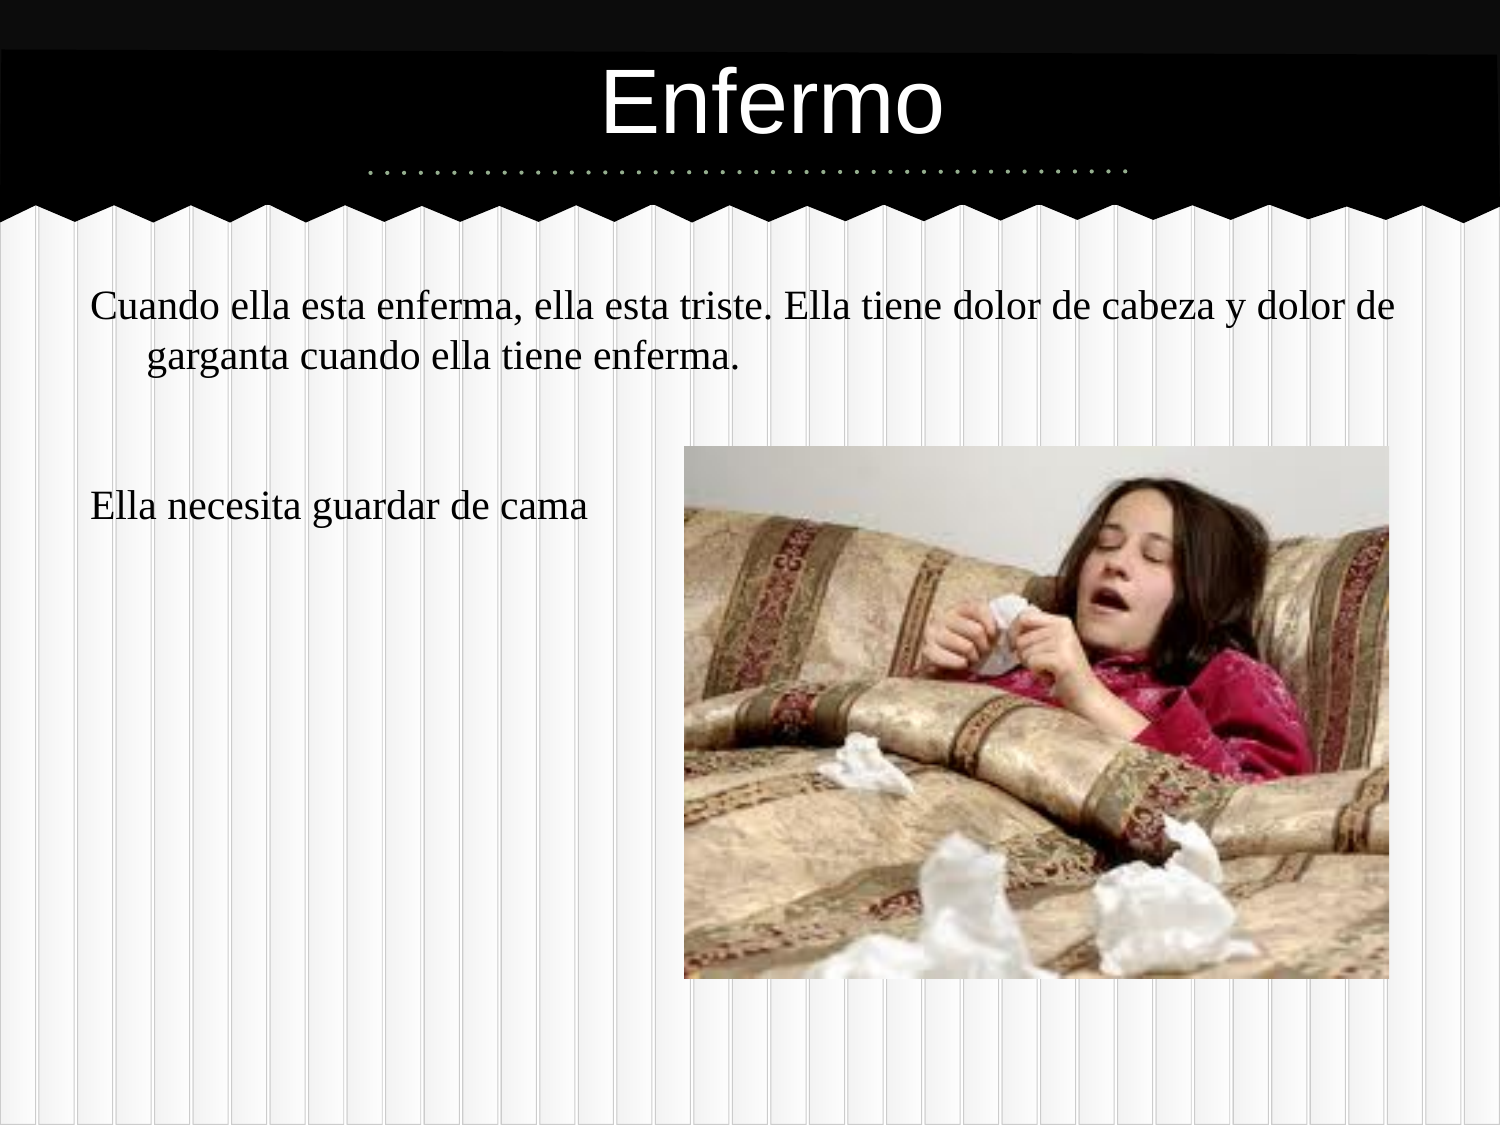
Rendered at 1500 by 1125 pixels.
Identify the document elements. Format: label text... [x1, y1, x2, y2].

list Cuando ella esta enferma, ella esta triste. Ella tiene dolor de cabeza y dolor de garganta cuando ella tiene enferma. Ella necesita guardar de cama [75, 262, 1425, 1057]
title Enfermo [75, 2, 1425, 191]
text_box [684, 446, 1390, 979]
